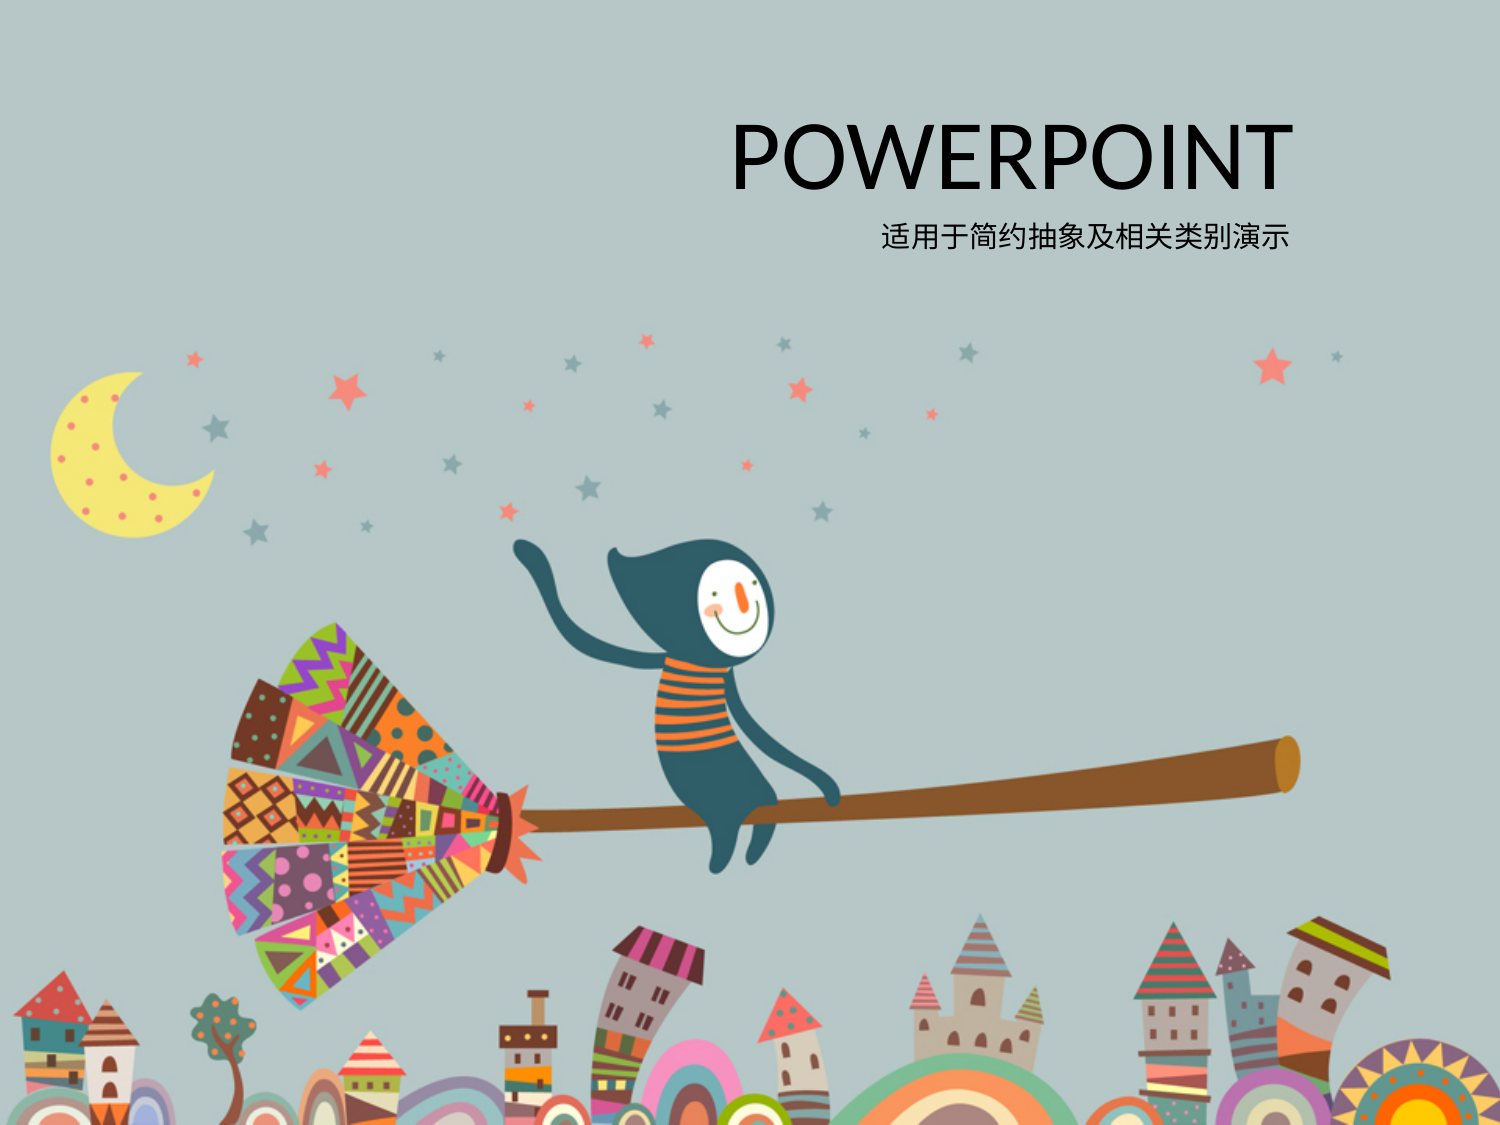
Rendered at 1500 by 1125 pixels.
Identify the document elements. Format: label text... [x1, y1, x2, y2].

text_box POWERPOINT [714, 82, 1500, 217]
picture [0, 0, 1500, 1125]
text_box 适用于简约抽象及相关类别演示 [867, 210, 1500, 261]
